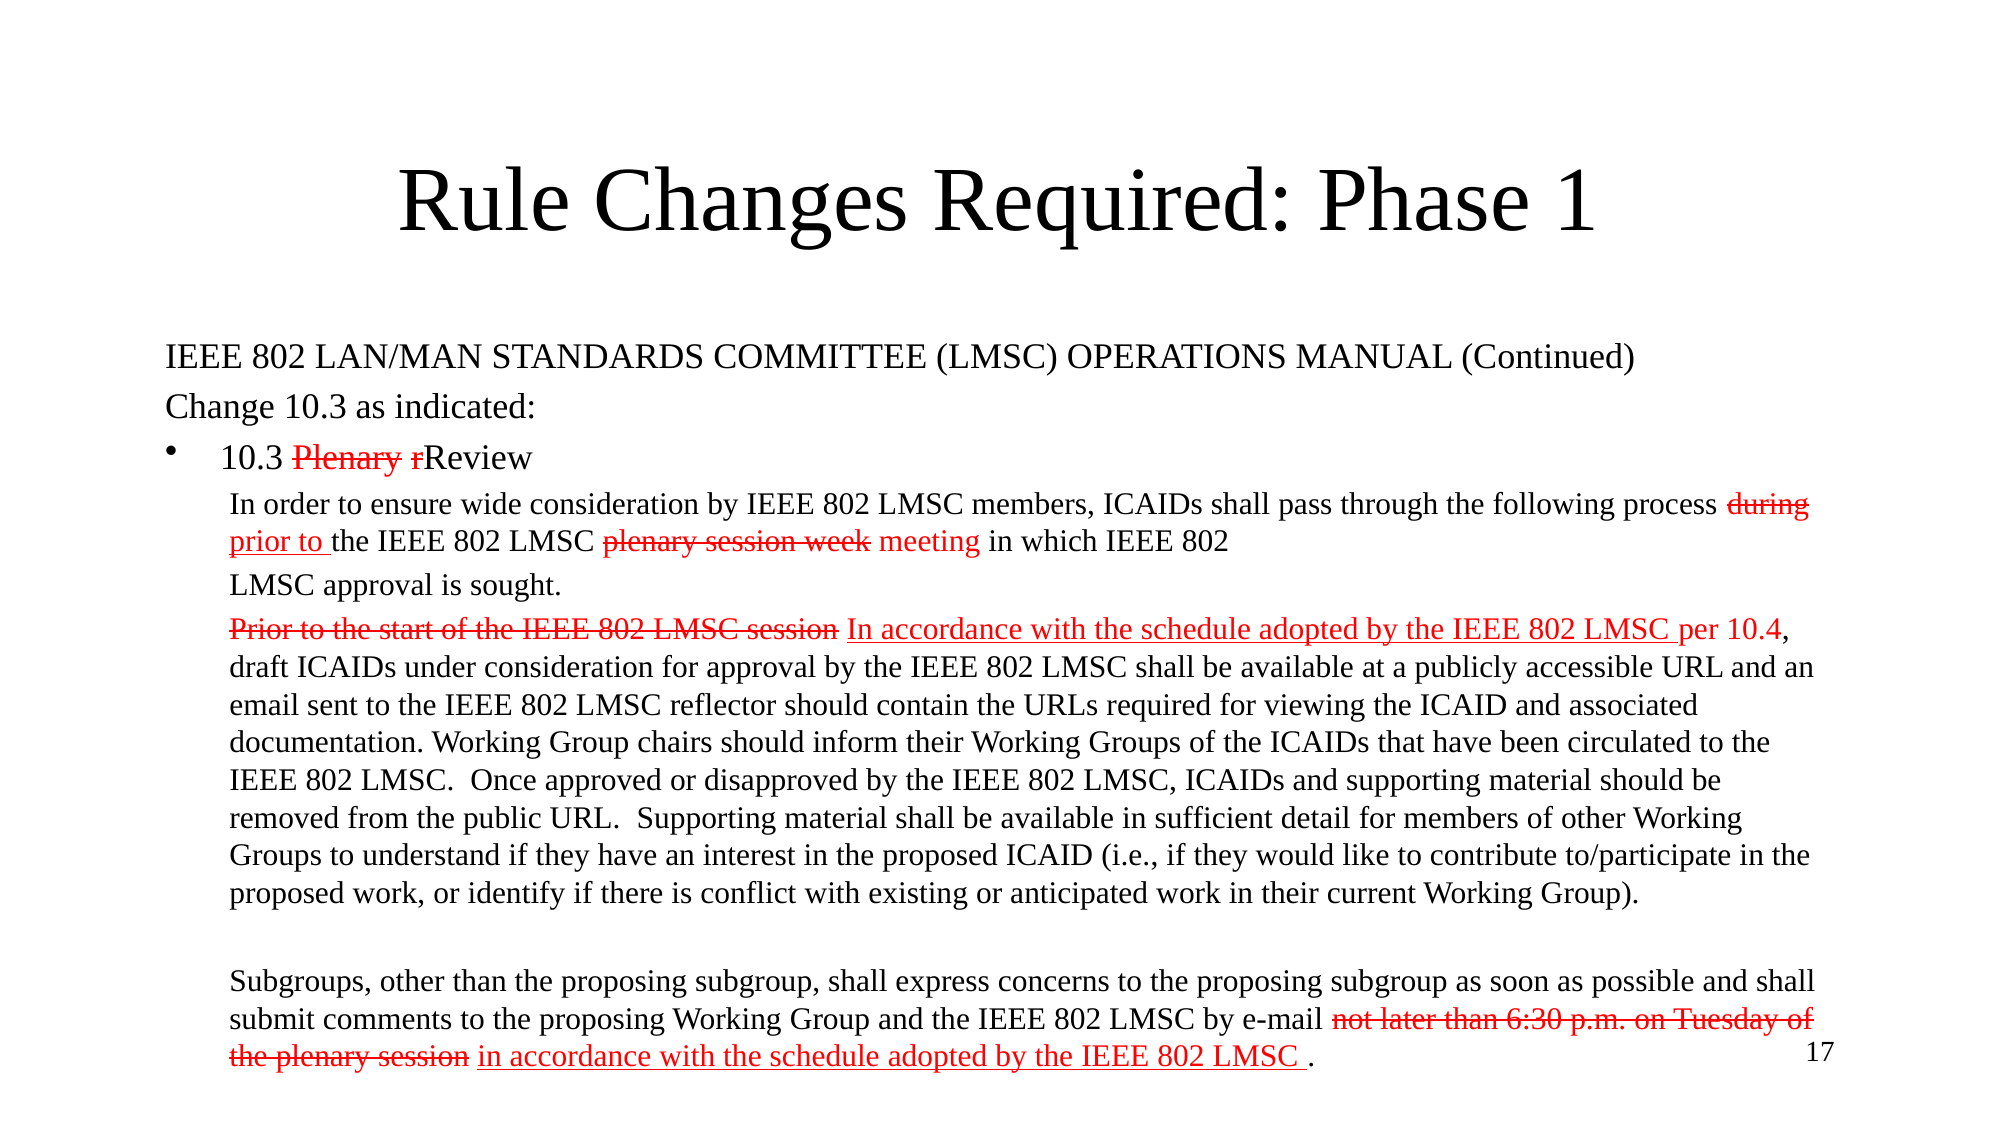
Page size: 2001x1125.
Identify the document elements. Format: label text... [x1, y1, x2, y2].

list IEEE 802 LAN/MAN STANDARDS COMMITTEE (LMSC) OPERATIONS MANUAL (Continued) Change 10.3 as indicated: 10.3 Plenary rReview In order to ensure wide consideration by IEEE 802 LMSC members, ICAIDs shall pass through the following process during prior to the IEEE 802 LMSC plenary session week meeting in which IEEE 802 LMSC approval is sought. Prior to the start of the IEEE 802 LMSC session In accordance with the schedule adopted by the IEEE 802 LMSC per 10.4, draft ICAIDs under consideration for approval by the IEEE 802 LMSC shall be available at a publicly accessible URL and an email sent to the IEEE 802 LMSC reflector should contain the URLs required for viewing the ICAID and associated documentation. Working Group chairs should inform their Working Groups of the ICAIDs that have been circulated to the IEEE 802 LMSC. Once approved or disapproved by the IEEE 802 LMSC, ICAIDs and supporting material should be removed from the public URL. Supporting material shall be available in sufficient detail for members of other Working Groups to understand if they have an interest in the proposed ICAID (i.e., if they would like to contribute to/participate in the proposed work, or identify if there is conflict with existing or anticipated work in their current Working Group). Subgroups, other than the proposing subgroup, shall express concerns to the proposing subgroup as soon as possible and shall submit comments to the proposing Working Group and the IEEE 802 LMSC by e-mail not later than 6:30 p.m. on Tuesday of the plenary session in accordance with the schedule adopted by the IEEE 802 LMSC . [149, 324, 1851, 1101]
slide_number 17 [1433, 1024, 1851, 1101]
title Rule Changes Required: Phase 1 [149, 99, 1851, 288]
